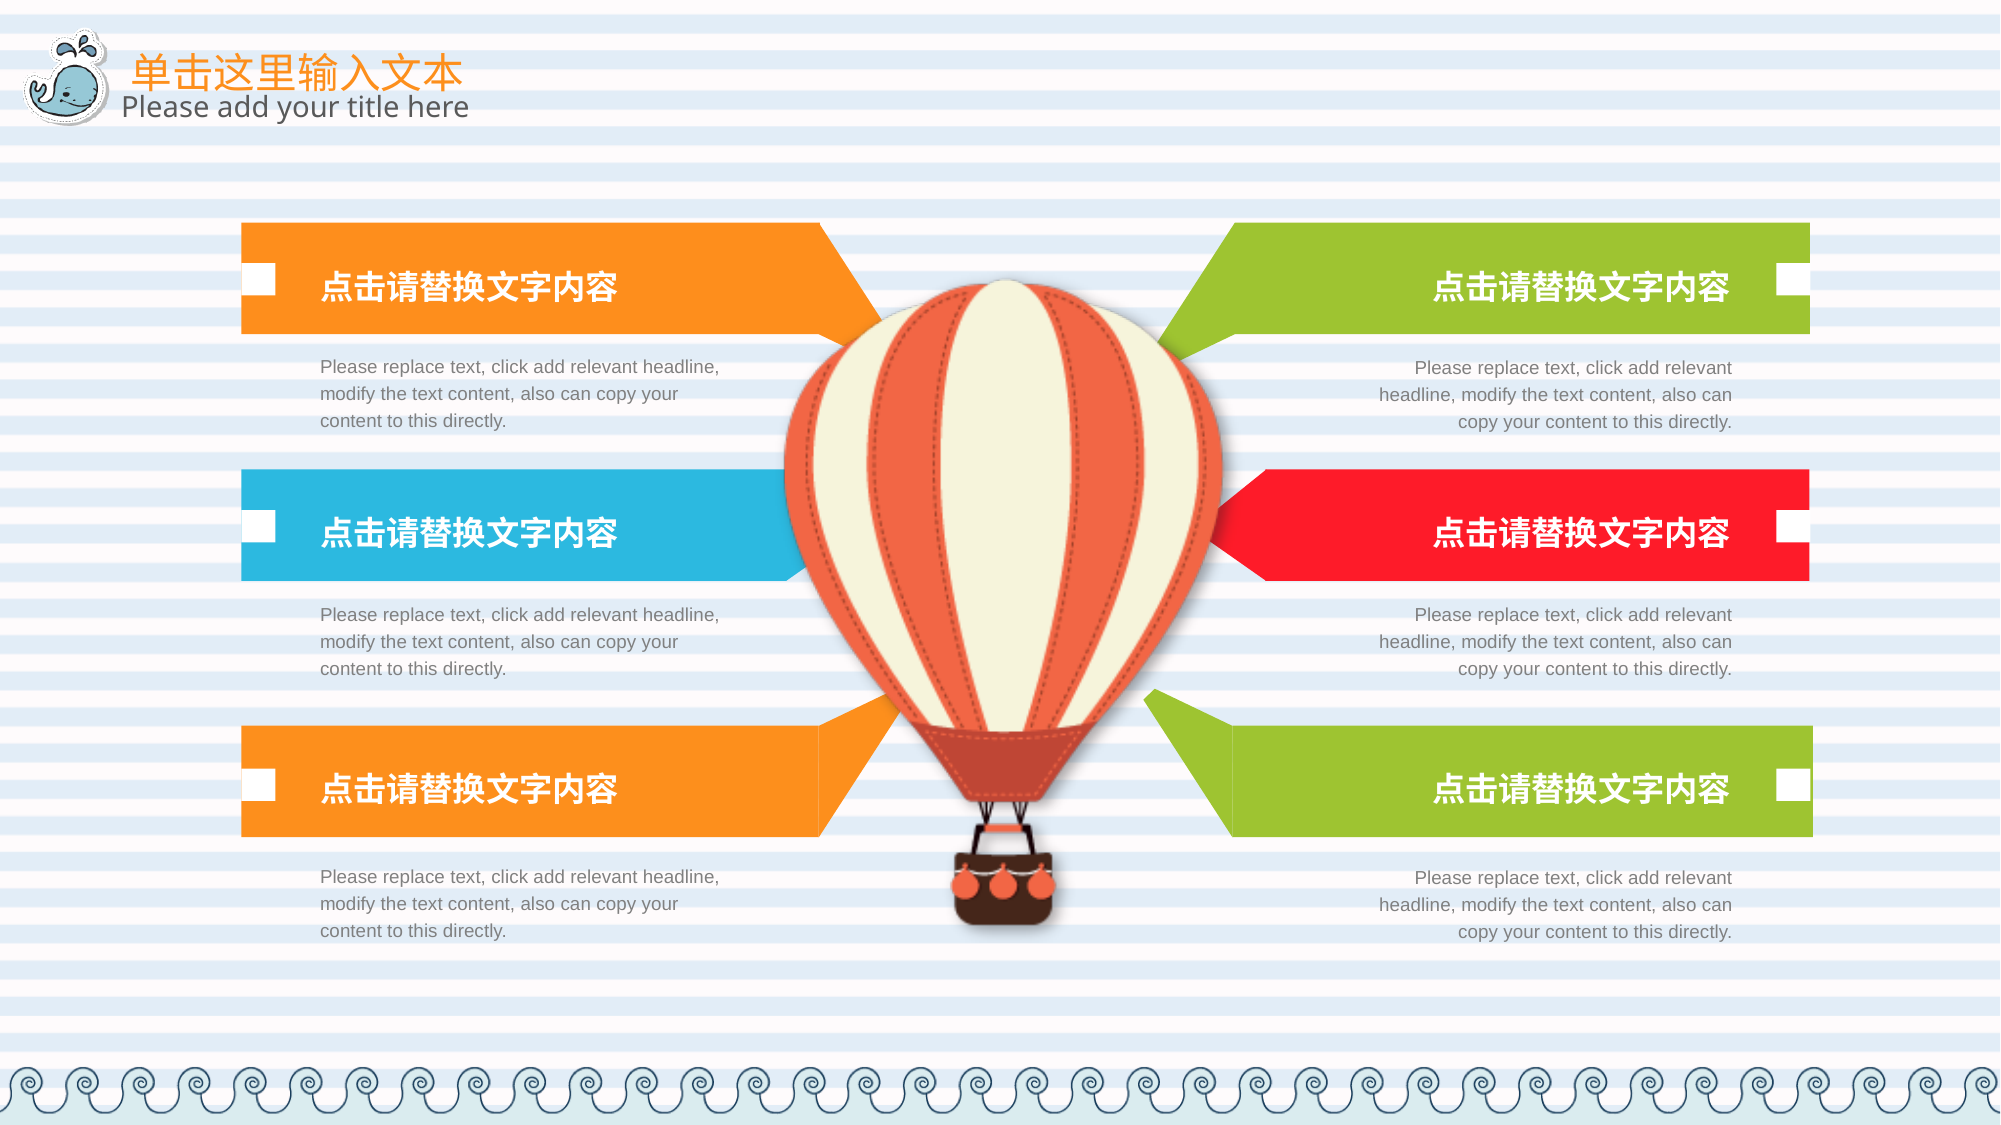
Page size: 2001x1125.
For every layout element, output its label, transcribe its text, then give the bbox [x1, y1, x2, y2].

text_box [1248, 469, 1810, 581]
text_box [241, 222, 909, 372]
text_box Please replace text, click add relevant headline, modify the text content, also can copy your content to this directly. [1344, 372, 1733, 435]
text_box Please replace text, click add relevant headline, modify the text content, also can copy your content to this directly. [319, 372, 730, 435]
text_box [1248, 688, 1813, 838]
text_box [241, 688, 773, 838]
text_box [241, 469, 773, 581]
text_box Please replace text, click add relevant headline, modify the text content, also can copy your content to this directly. [1344, 858, 1733, 944]
picture [0, 0, 2001, 1125]
text_box Please replace text, click add relevant headline, modify the text content, also can copy your content to this directly. [319, 595, 730, 682]
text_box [1145, 222, 1810, 372]
text_box Please replace text, click add relevant headline, modify the text content, also can copy your content to this directly. [319, 857, 730, 945]
text_box Please replace text, click add relevant headline, modify the text content, also can copy your content to this directly. [1344, 596, 1733, 682]
